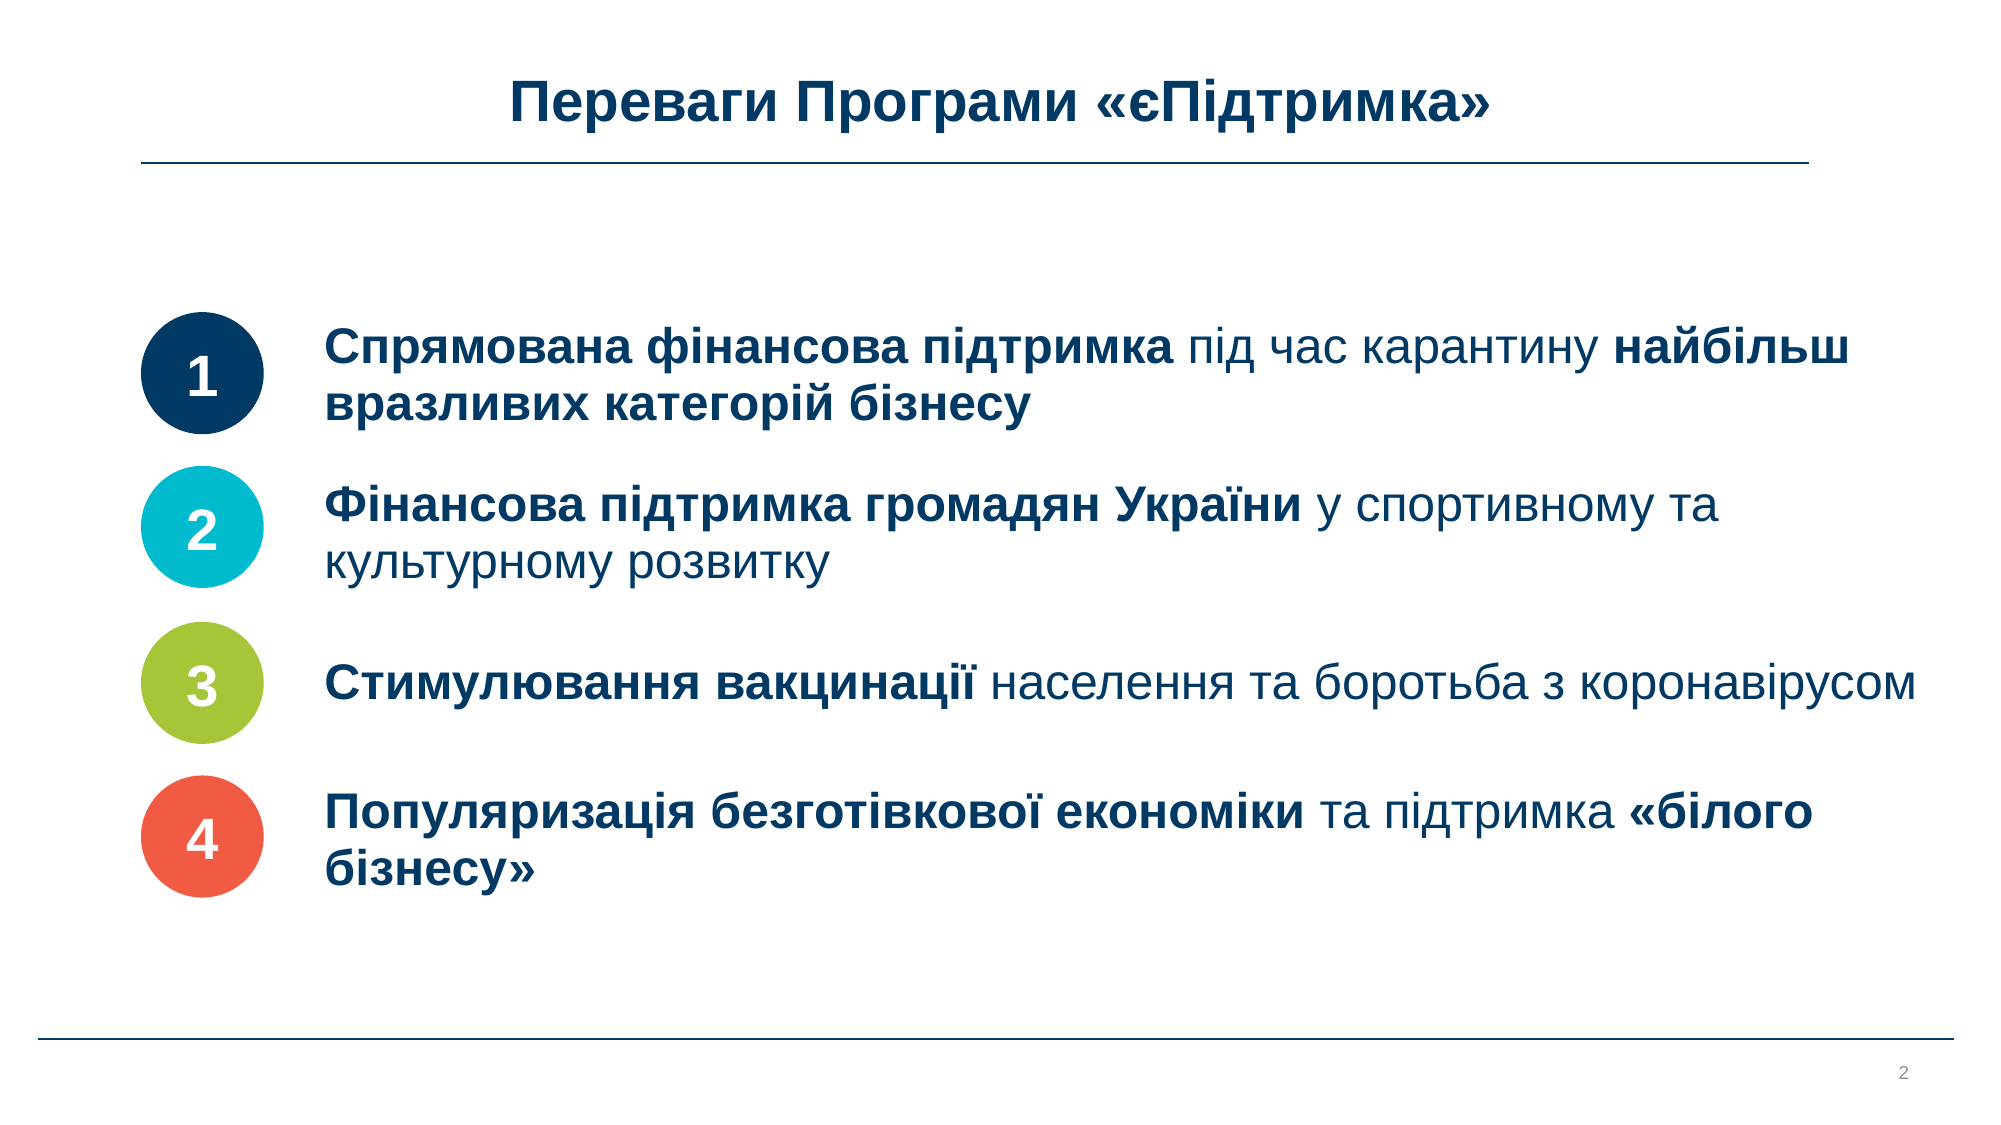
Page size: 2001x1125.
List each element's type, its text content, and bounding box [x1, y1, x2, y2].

text_box 4 [139, 774, 265, 899]
title Переваги Програми «єПідтримка» [78, 28, 1924, 177]
text_box 2 [139, 464, 265, 589]
text_box Спрямована фінансова підтримка під час карантину найбільш вразливих категорій бізнесу [309, 310, 1924, 440]
text_box Популяризація безготівкової економіки та підтримка «білого бізнесу» [309, 775, 1854, 905]
text_box Фінансова підтримка громадян України у спортивному та культурному розвитку [309, 468, 1854, 597]
text_box 1 [139, 311, 265, 436]
slide_number 2 [1853, 1047, 1955, 1097]
text_box 3 [139, 620, 265, 745]
text_box Стимулювання вакцинації населення та боротьба з коронавірусом [309, 647, 1955, 719]
